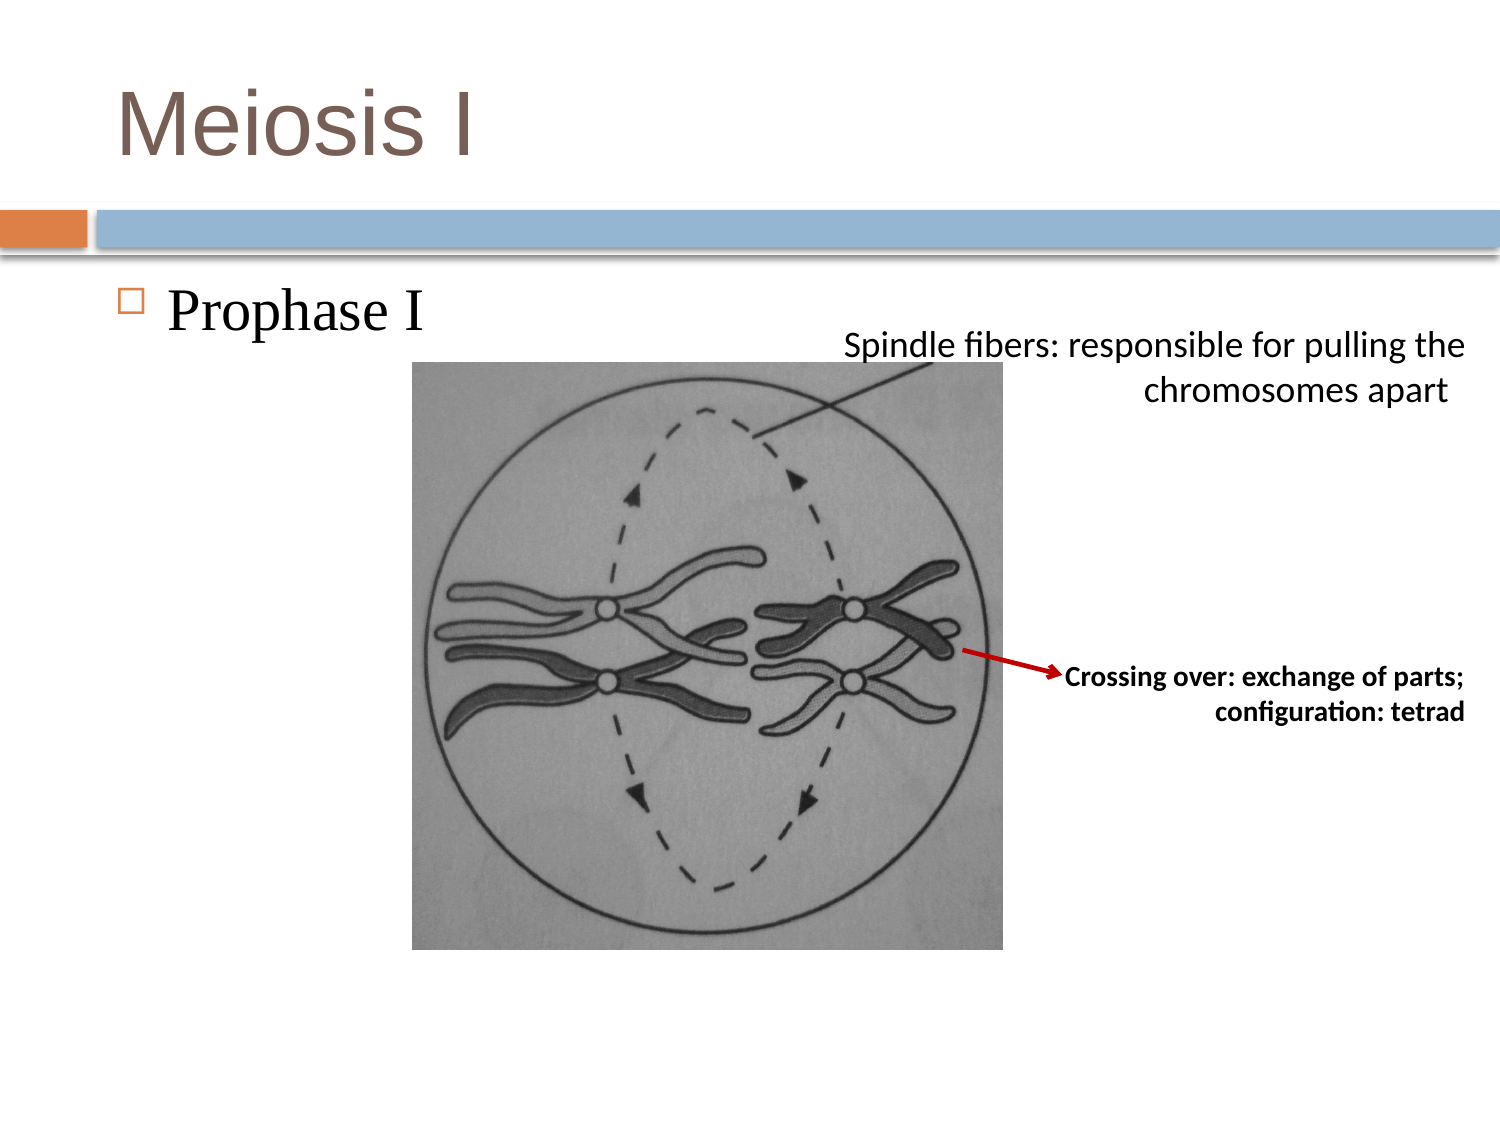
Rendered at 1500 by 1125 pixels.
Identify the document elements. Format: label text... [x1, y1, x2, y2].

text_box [962, 649, 1063, 676]
title Meiosis I [100, 37, 1438, 200]
list Prophase I [100, 262, 1438, 1000]
text_box Spindle fibers: responsible for pulling the chromosomes apart [828, 312, 1482, 418]
text_box Crossing over: exchange of parts; configuration: tetrad [1050, 649, 1481, 735]
picture [412, 362, 1003, 951]
